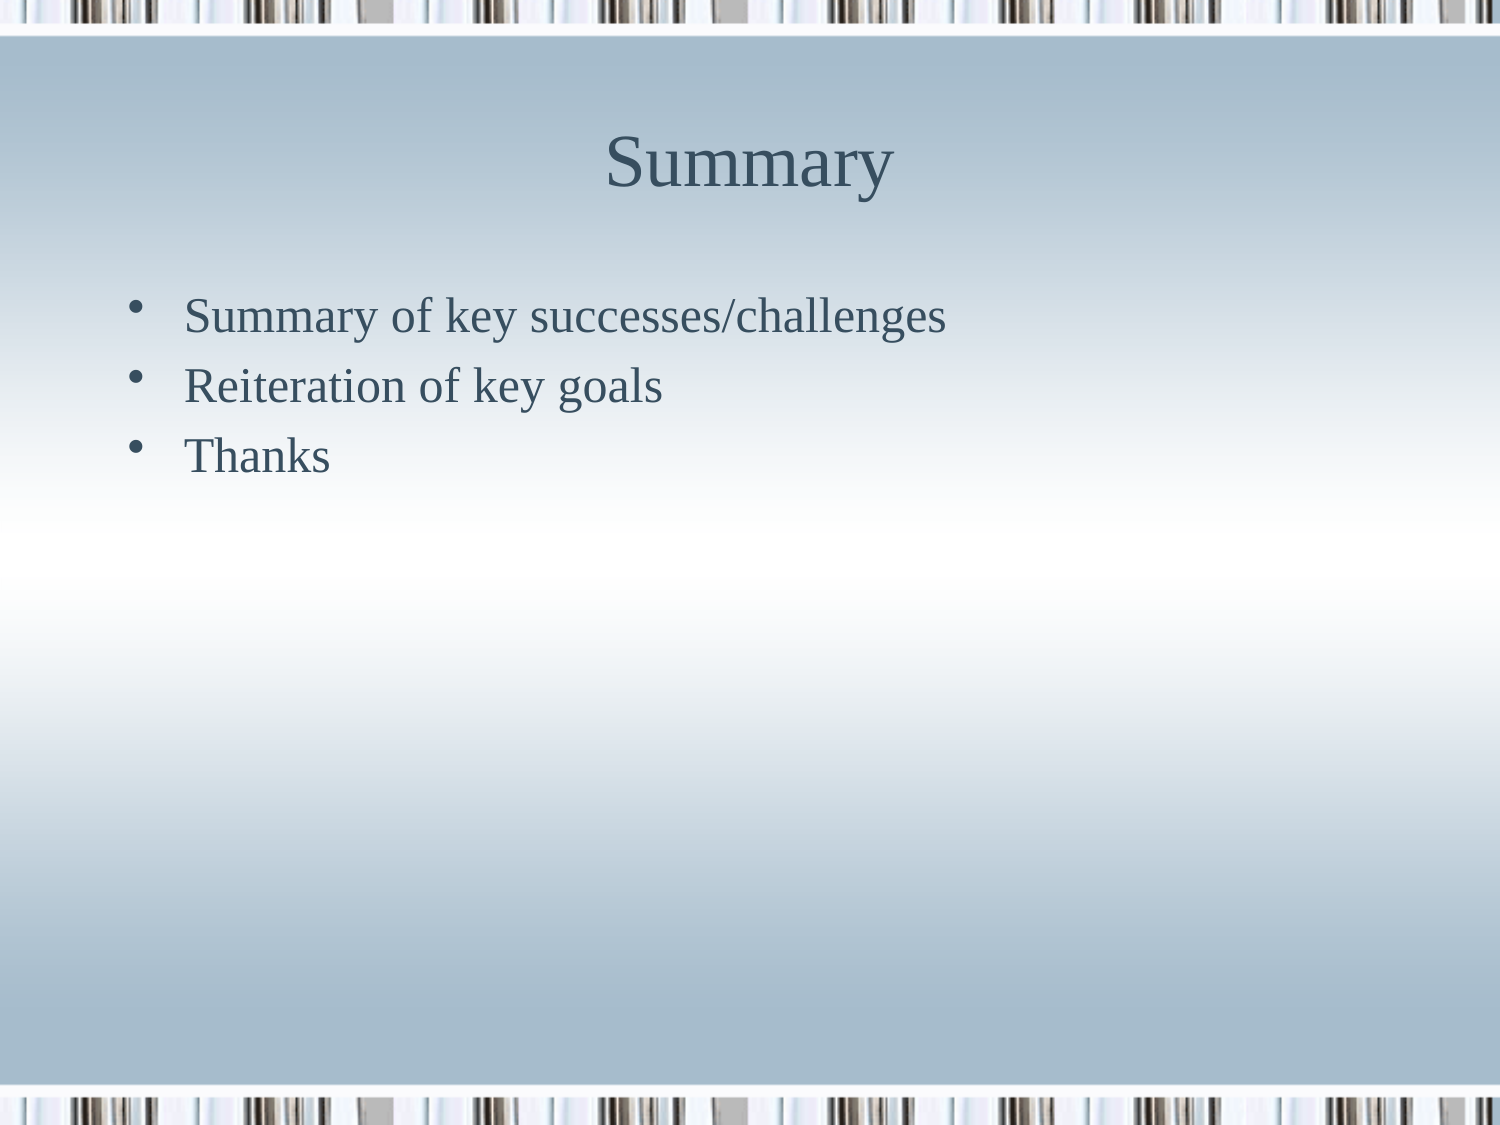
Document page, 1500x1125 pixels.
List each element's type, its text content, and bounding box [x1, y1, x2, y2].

list Summary of key successes/challenges Reiteration of key goals Thanks [112, 274, 1388, 988]
picture [0, 0, 1500, 1125]
title Summary [112, 74, 1388, 238]
